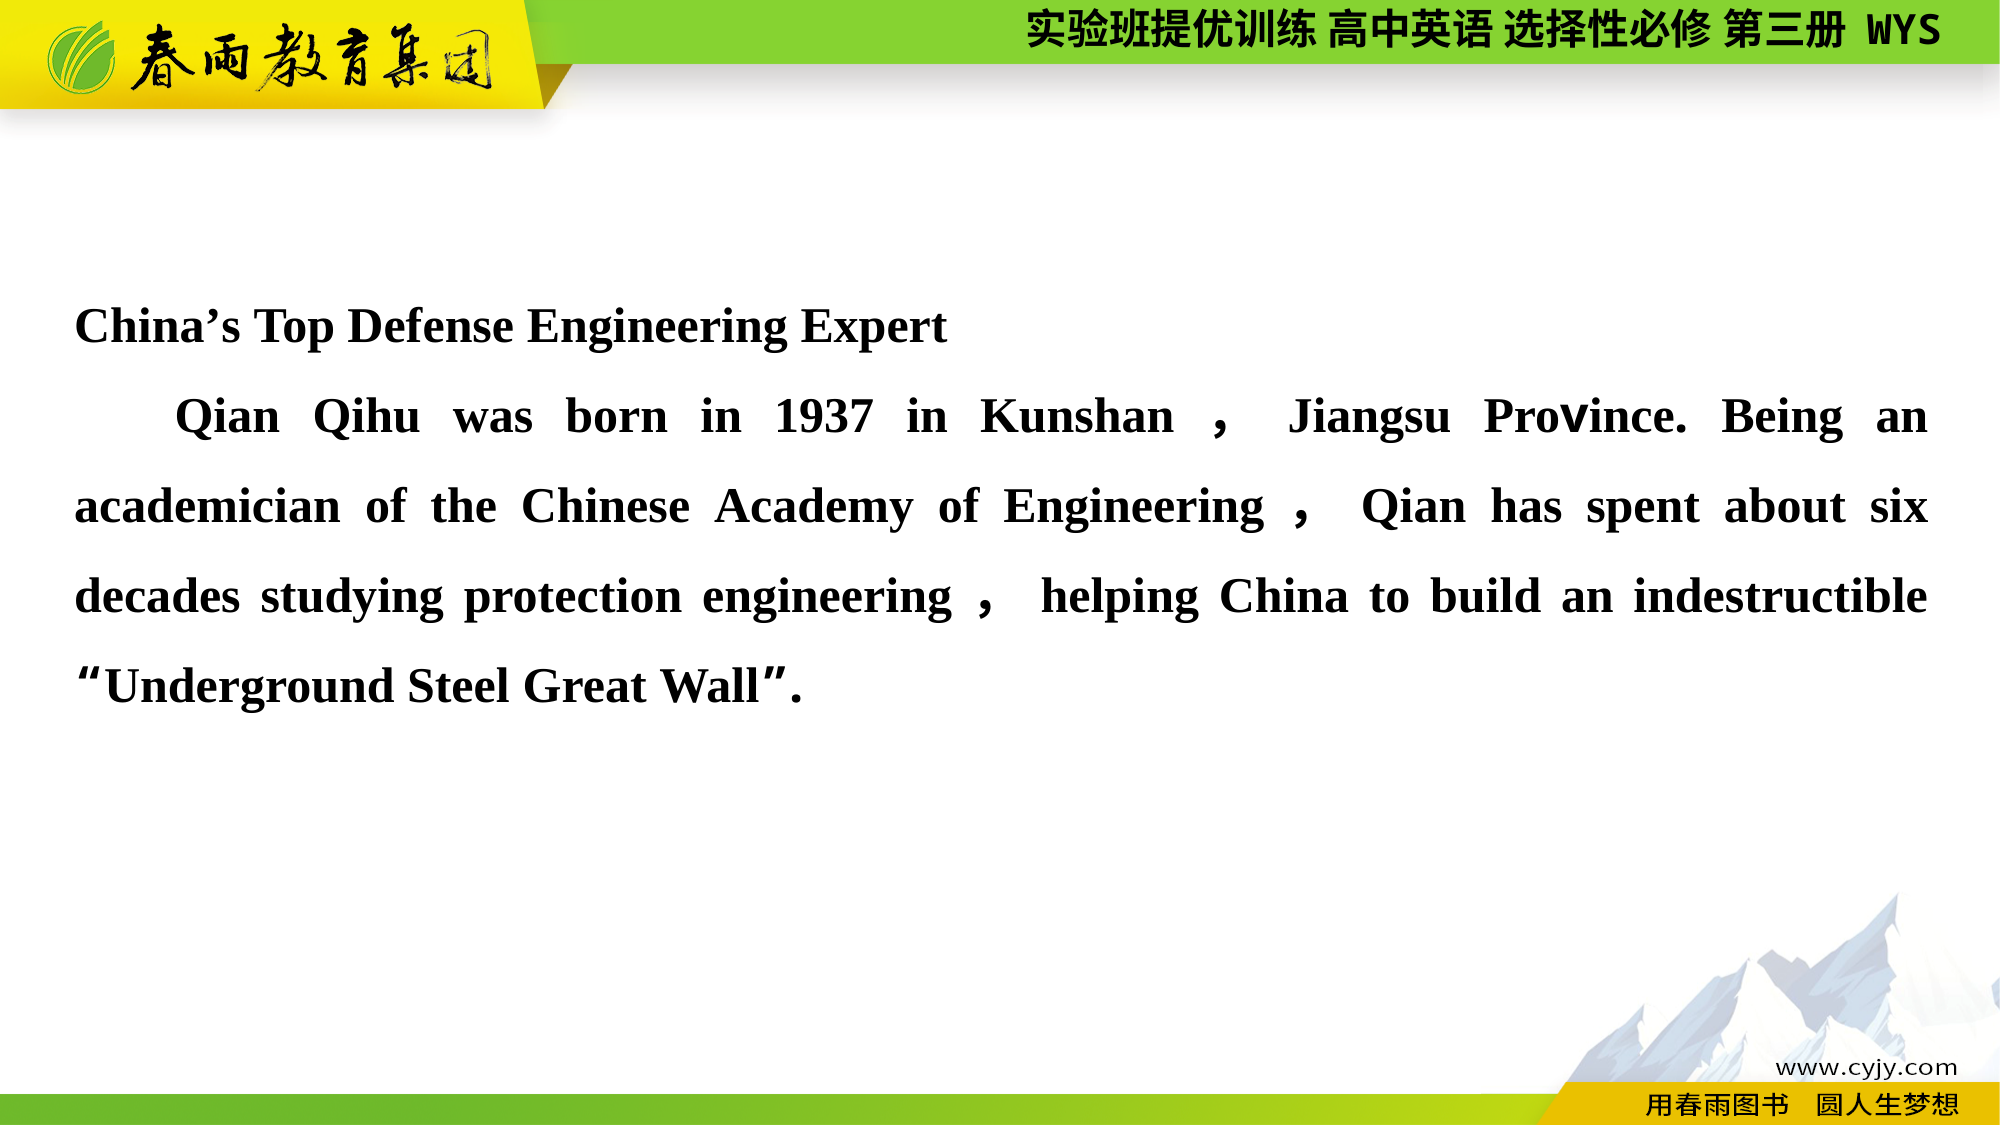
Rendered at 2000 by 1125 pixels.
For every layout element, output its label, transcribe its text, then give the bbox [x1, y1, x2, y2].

picture [0, 0, 2000, 1125]
list China’s Top Defense Engineering Expert Qian Qihu was born in 1937 in Kunshan，Jiangsu Province. Being an academician of the Chinese Academy of Engineering，Qian has spent about six decades studying protection engineering，helping China to build an indestructible “Underground Steel Great Wall”. [59, 255, 1944, 725]
